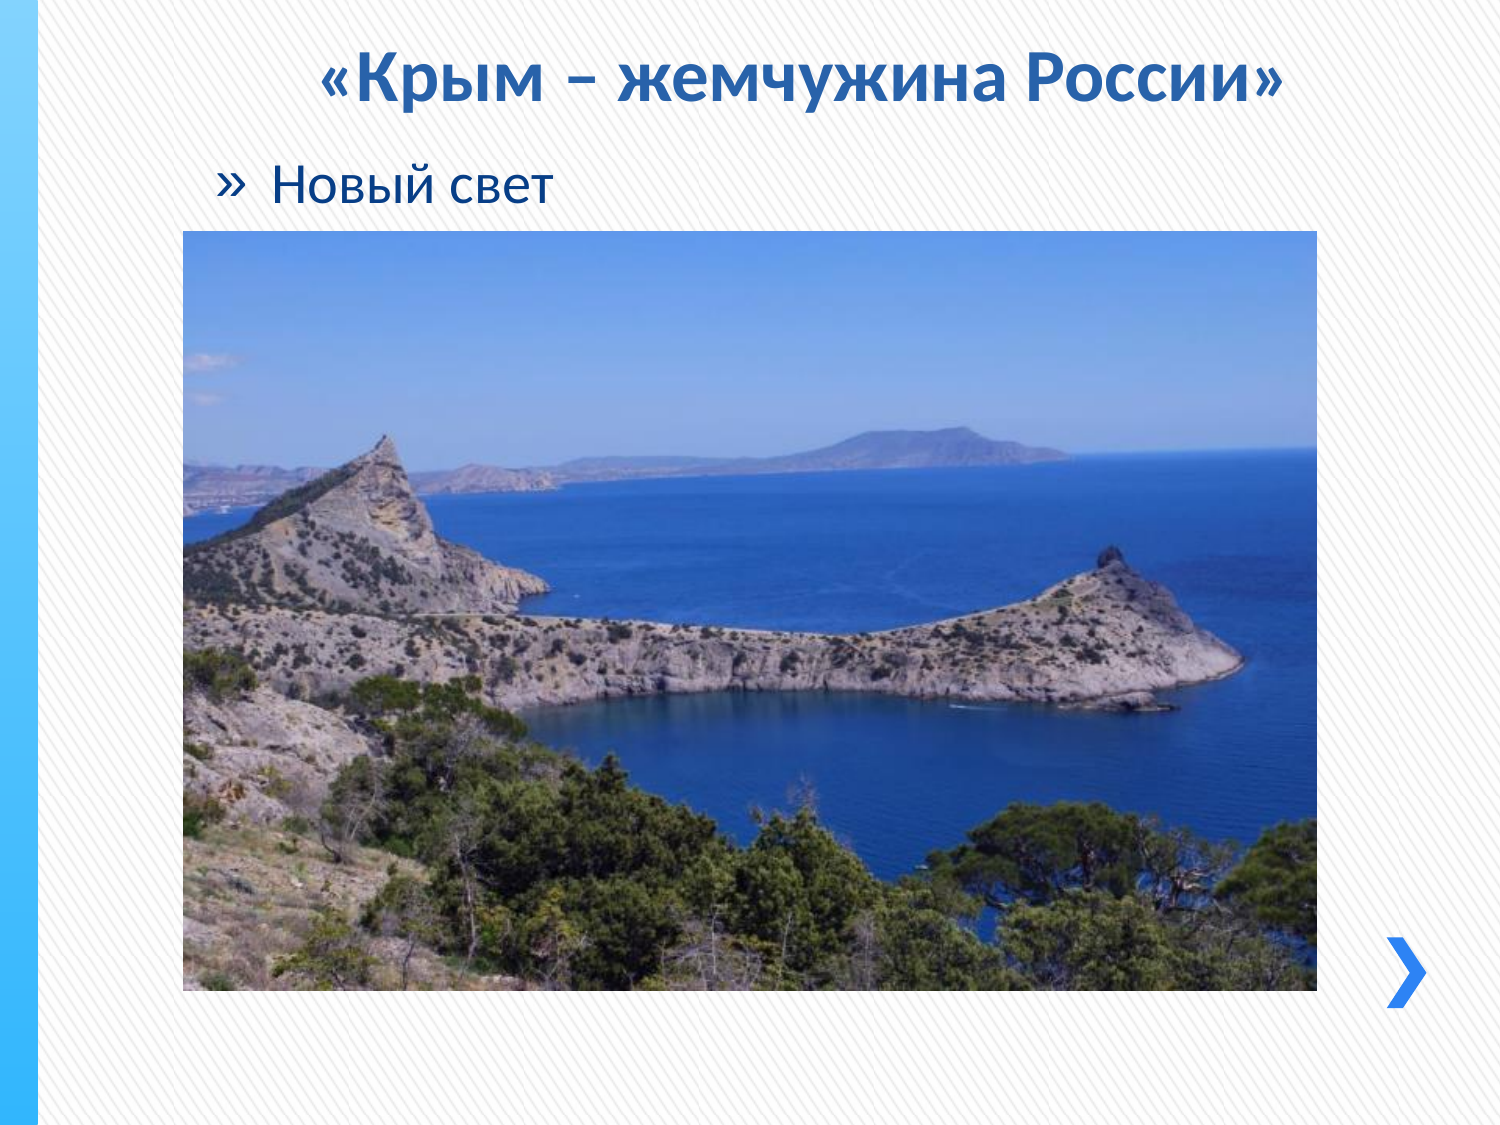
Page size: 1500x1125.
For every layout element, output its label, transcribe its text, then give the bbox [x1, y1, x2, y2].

picture [37, 0, 1500, 1125]
text_box «Крым – жемчужина России» [232, 19, 1376, 124]
list Новый свет [200, 137, 1425, 863]
